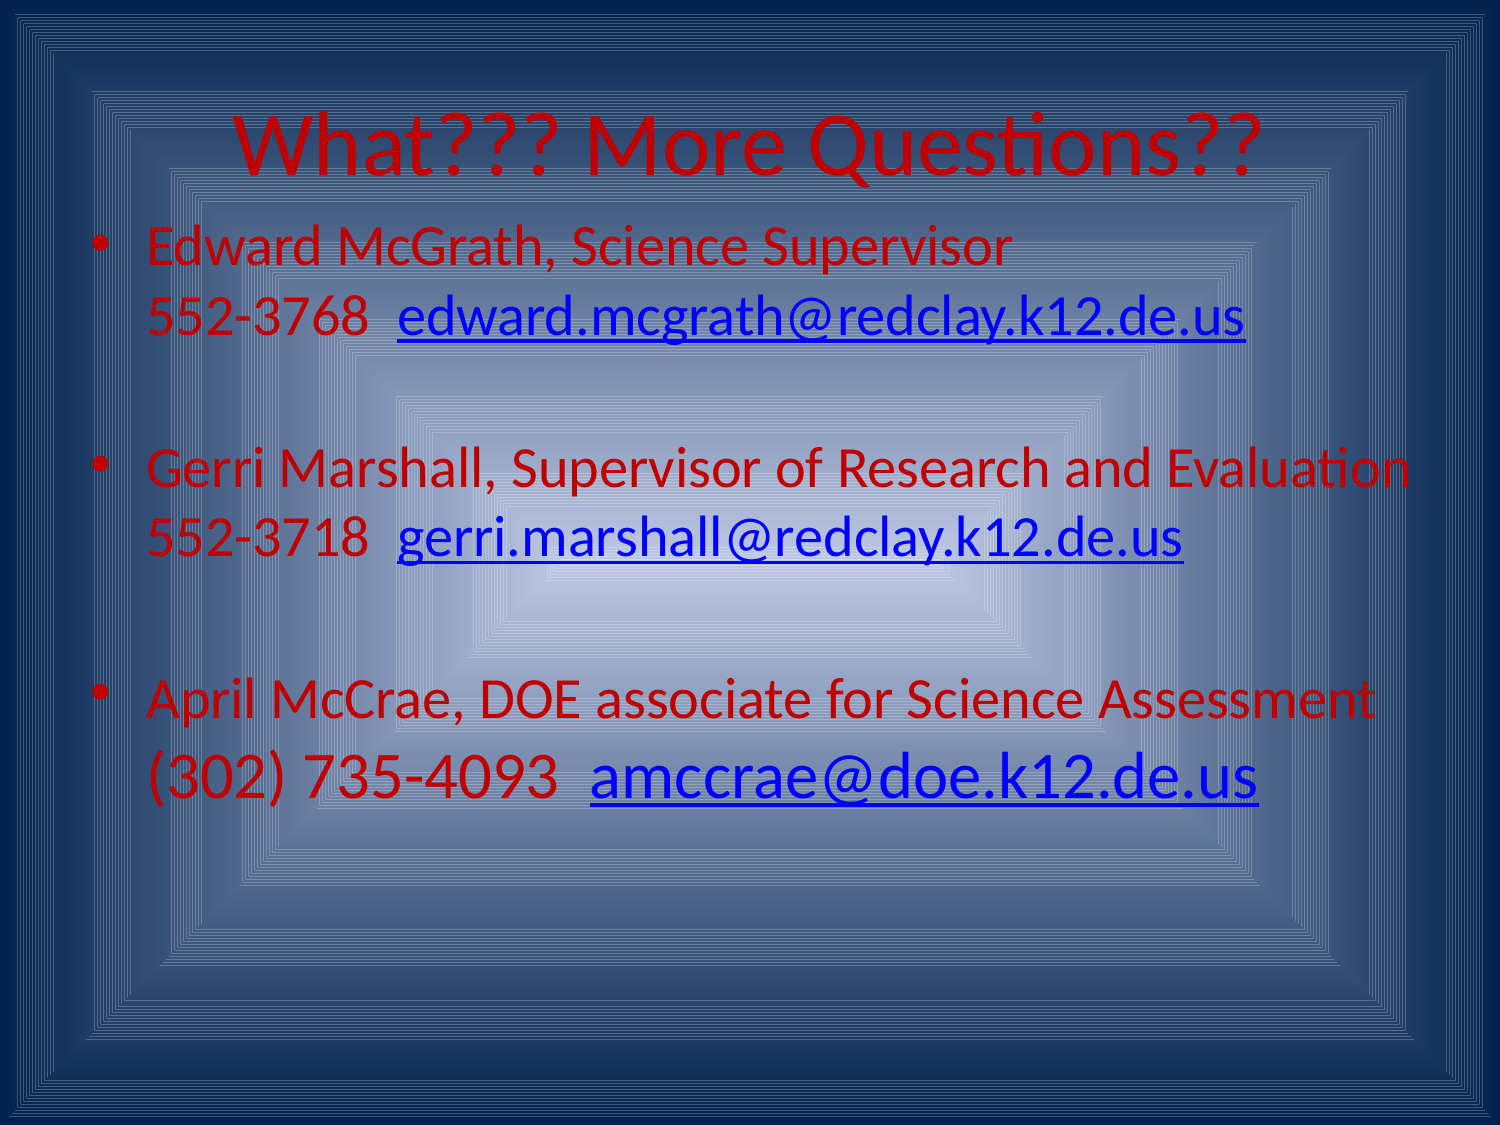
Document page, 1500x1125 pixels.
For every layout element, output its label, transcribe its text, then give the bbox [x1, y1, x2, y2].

title What??? More Questions?? [75, 45, 1425, 200]
list Edward McGrath, Science Supervisor 552-3768 edward.mcgrath@redclay.k12.de.us Gerri Marshall, Supervisor of Research and Evaluation 552-3718 gerri.marshall@redclay.k12.de.us April McCrae, DOE associate for Science Assessment (302) 735-4093 amccrae@doe.k12.de.us [75, 200, 1463, 943]
